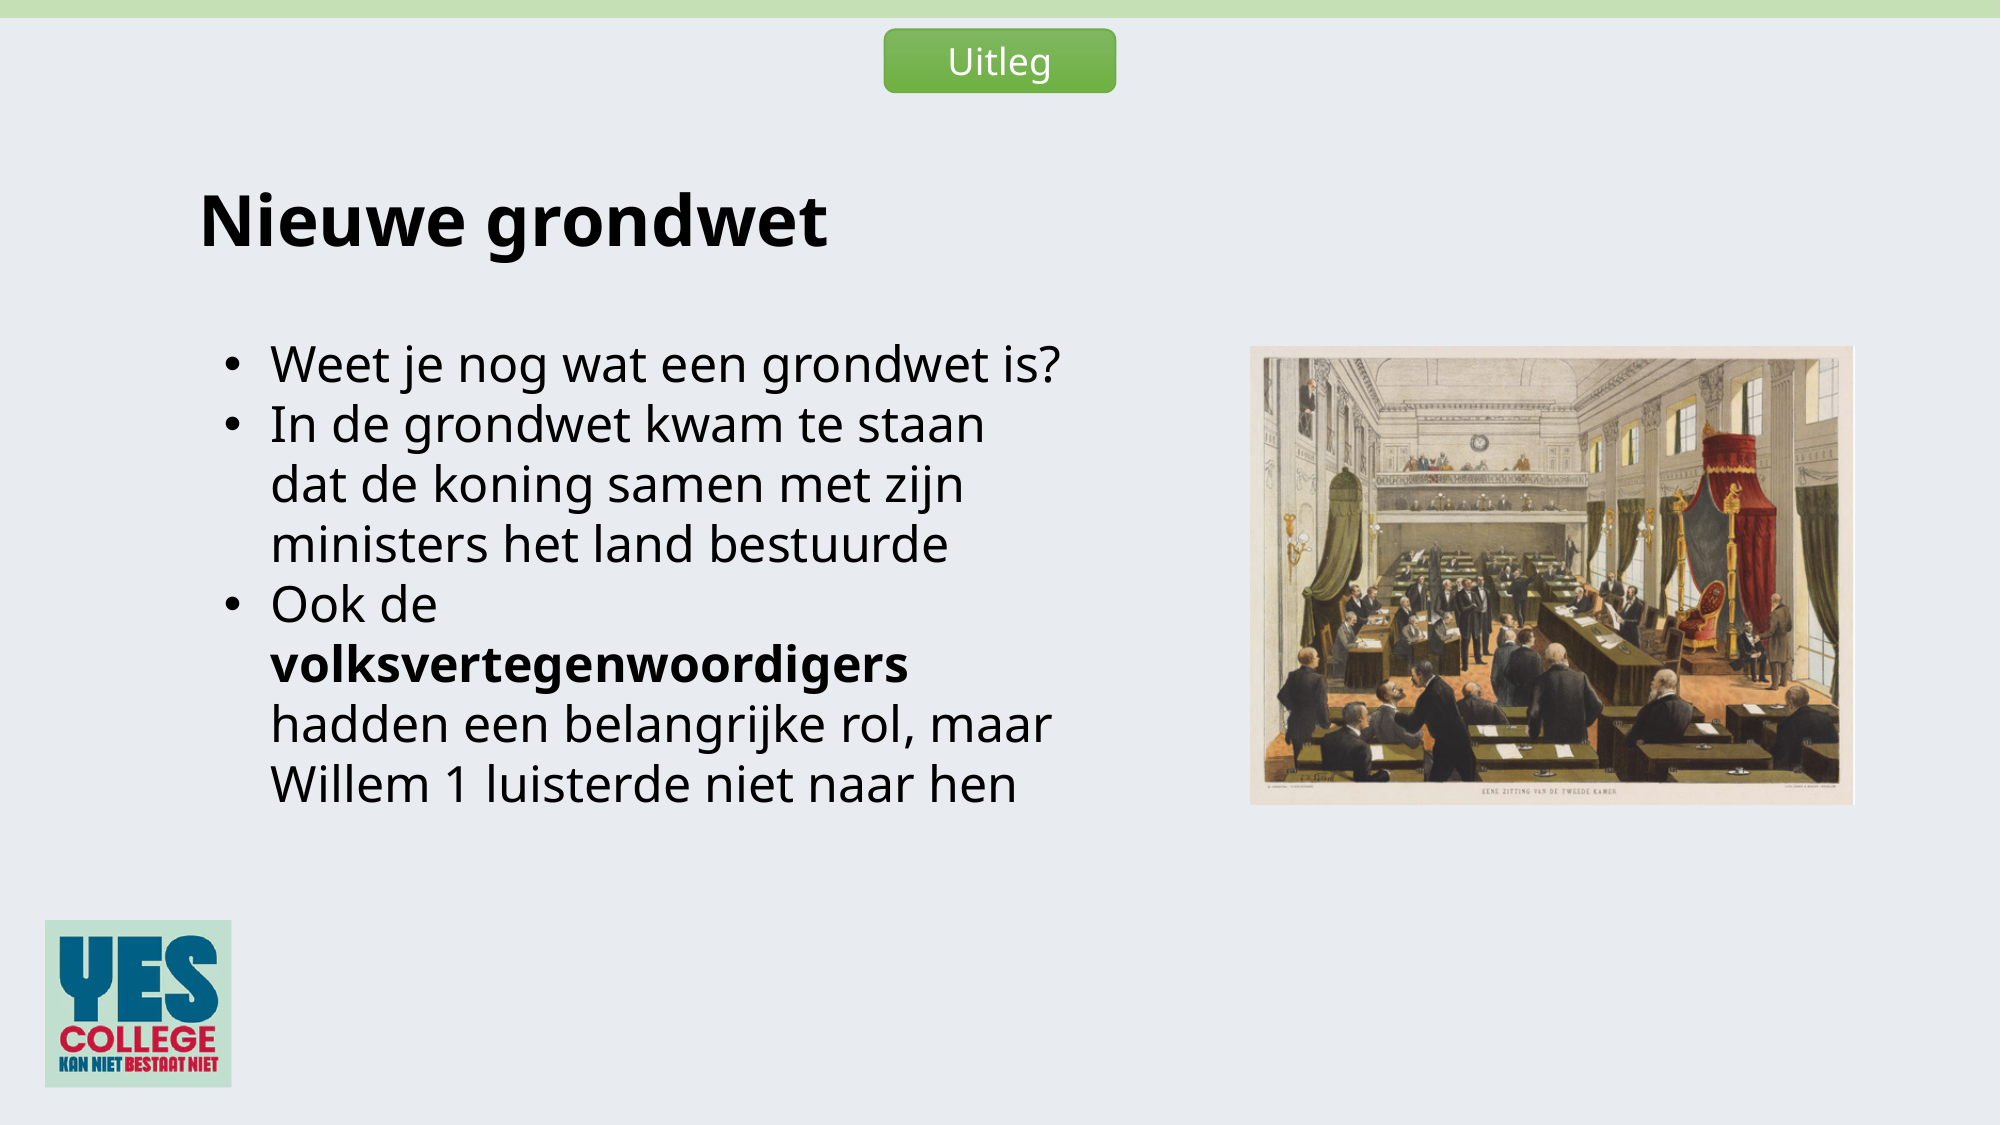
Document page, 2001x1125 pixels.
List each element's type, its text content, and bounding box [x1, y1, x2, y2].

picture [1249, 345, 1855, 806]
text_box Nieuwe grondwet [183, 168, 1368, 269]
text_box [0, 0, 2000, 18]
text_box Uitleg [883, 28, 1117, 94]
text_box Weet je nog wat een grondwet is? In de grondwet kwam te staan dat de koning samen met zijn ministers het land bestuurde Ook de volksvertegenwoordigers hadden een belangrijke rol, maar Willem 1 luisterde niet naar hen [209, 325, 1079, 881]
picture [0, 913, 356, 1093]
